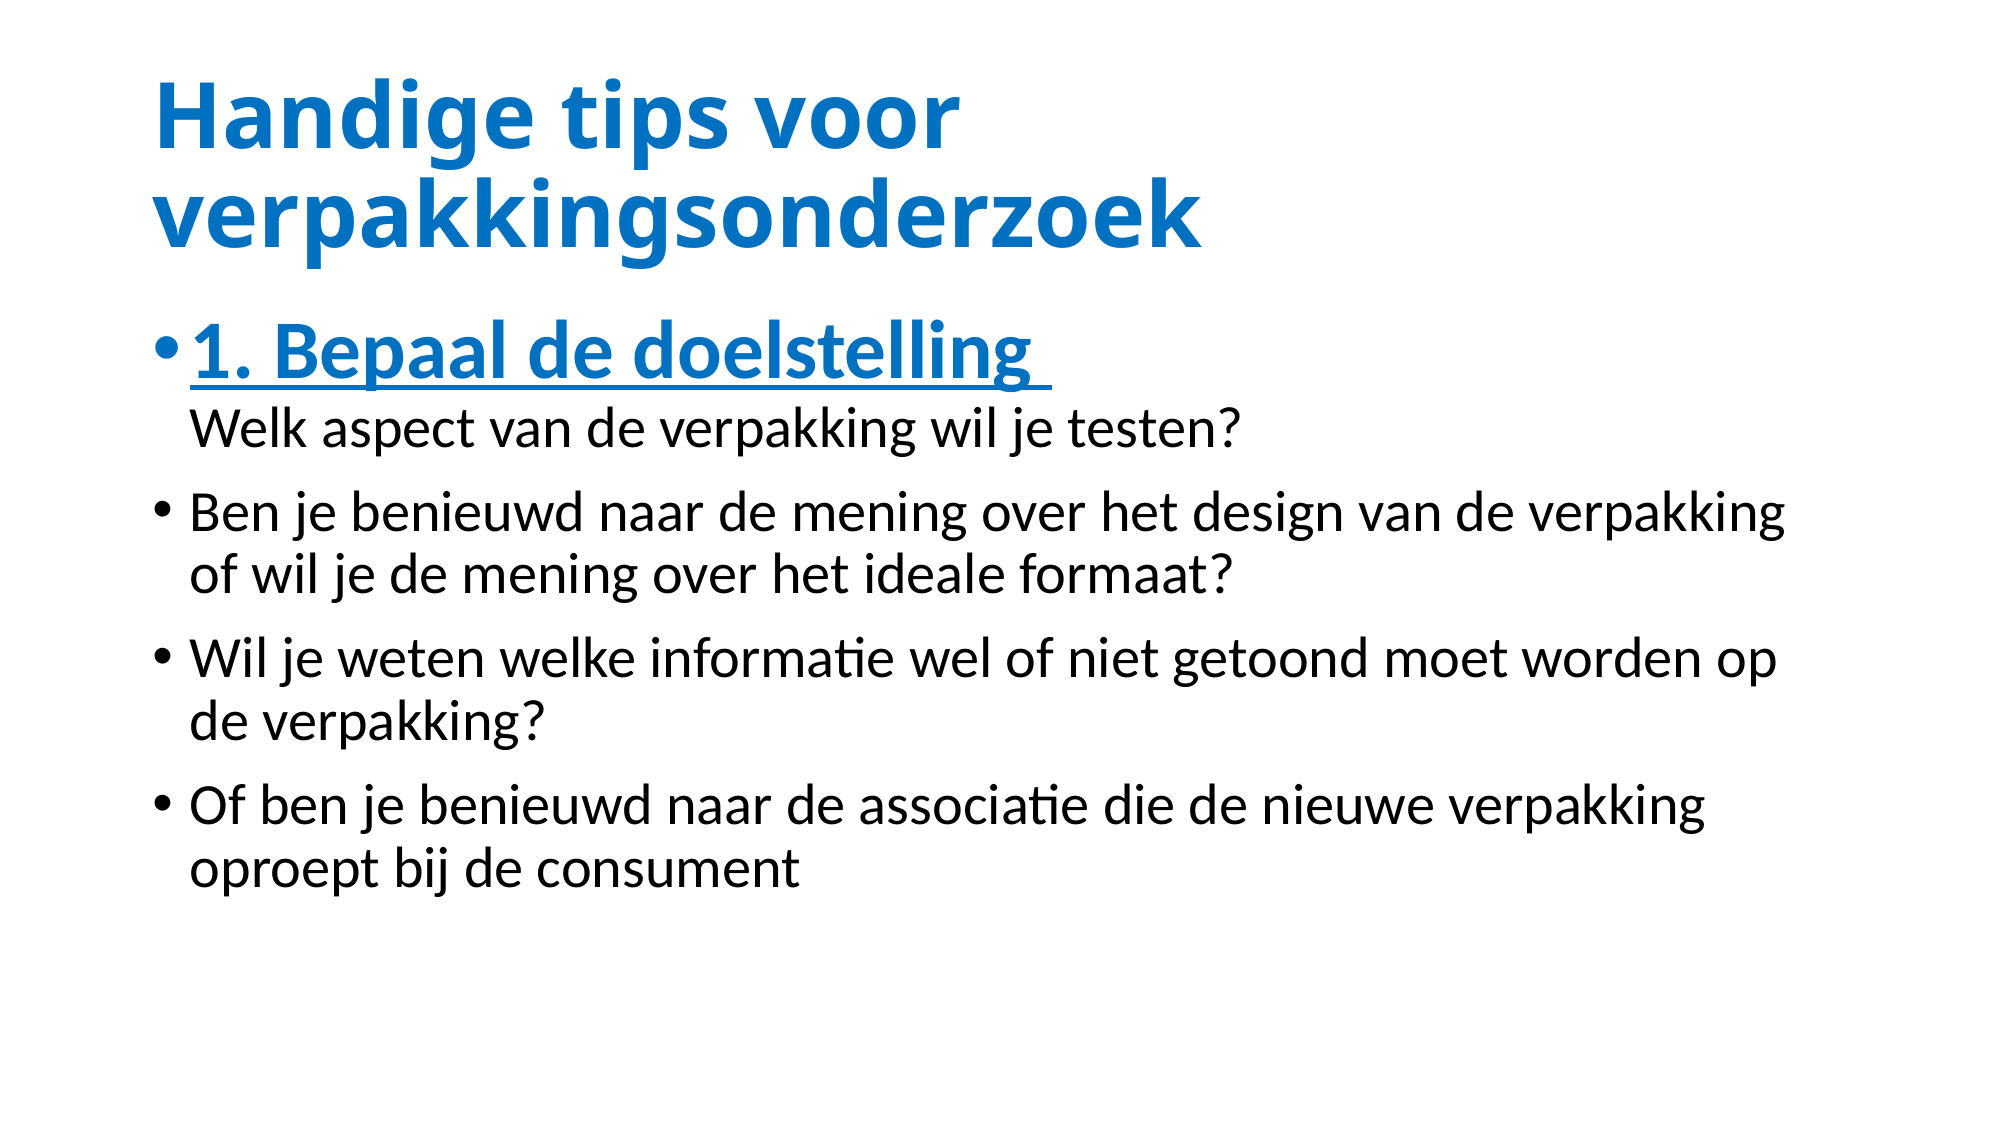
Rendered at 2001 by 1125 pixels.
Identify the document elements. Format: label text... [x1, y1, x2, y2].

list 1. Bepaal de doelstelling Welk aspect van de verpakking wil je testen? Ben je benieuwd naar de mening over het design van de verpakking of wil je de mening over het ideale formaat? Wil je weten welke informatie wel of niet getoond moet worden op de verpakking? Of ben je benieuwd naar de associatie die de nieuwe verpakking oproept bij de consument [137, 299, 1863, 1014]
title Handige tips voor verpakkingsonderzoek [137, 59, 1863, 278]
